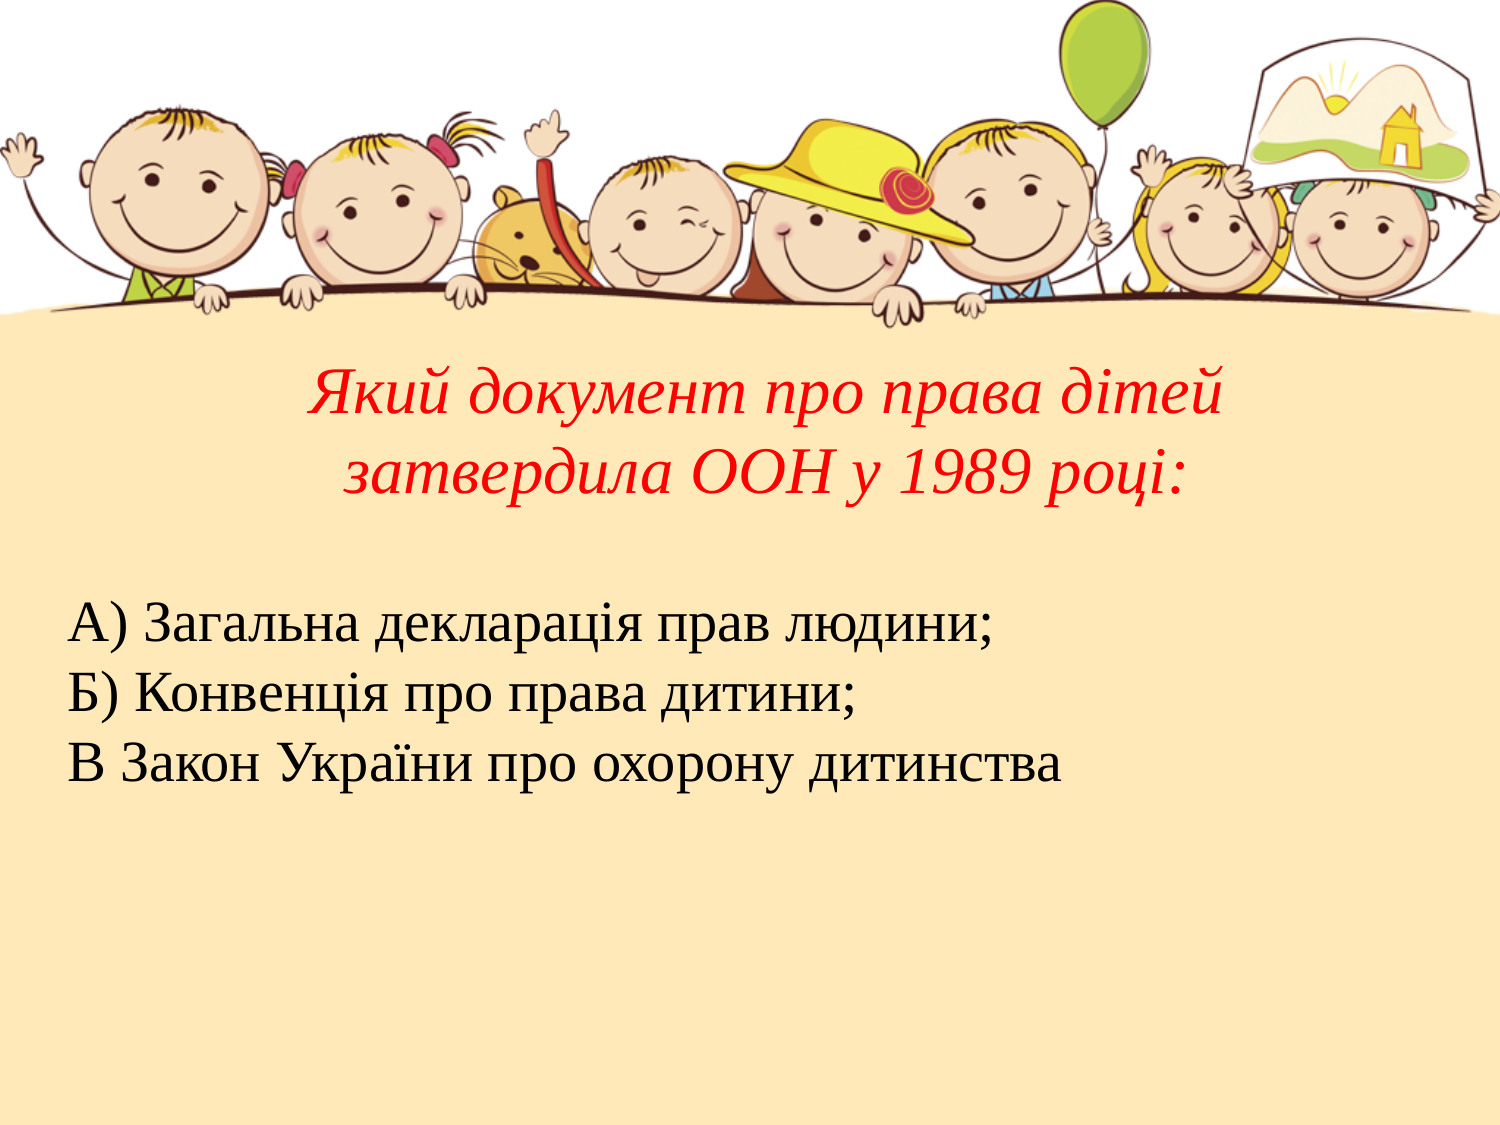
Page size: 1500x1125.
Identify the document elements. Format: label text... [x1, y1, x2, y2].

picture [0, 0, 1500, 1125]
text_box А) Загальна декларація прав людини; Б) Конвенція про права дитини; В Закон України про охорону дитинства [52, 575, 1093, 801]
text_box Який документ про права дітей затвердила ООН у 1989 році: [187, 339, 1348, 515]
